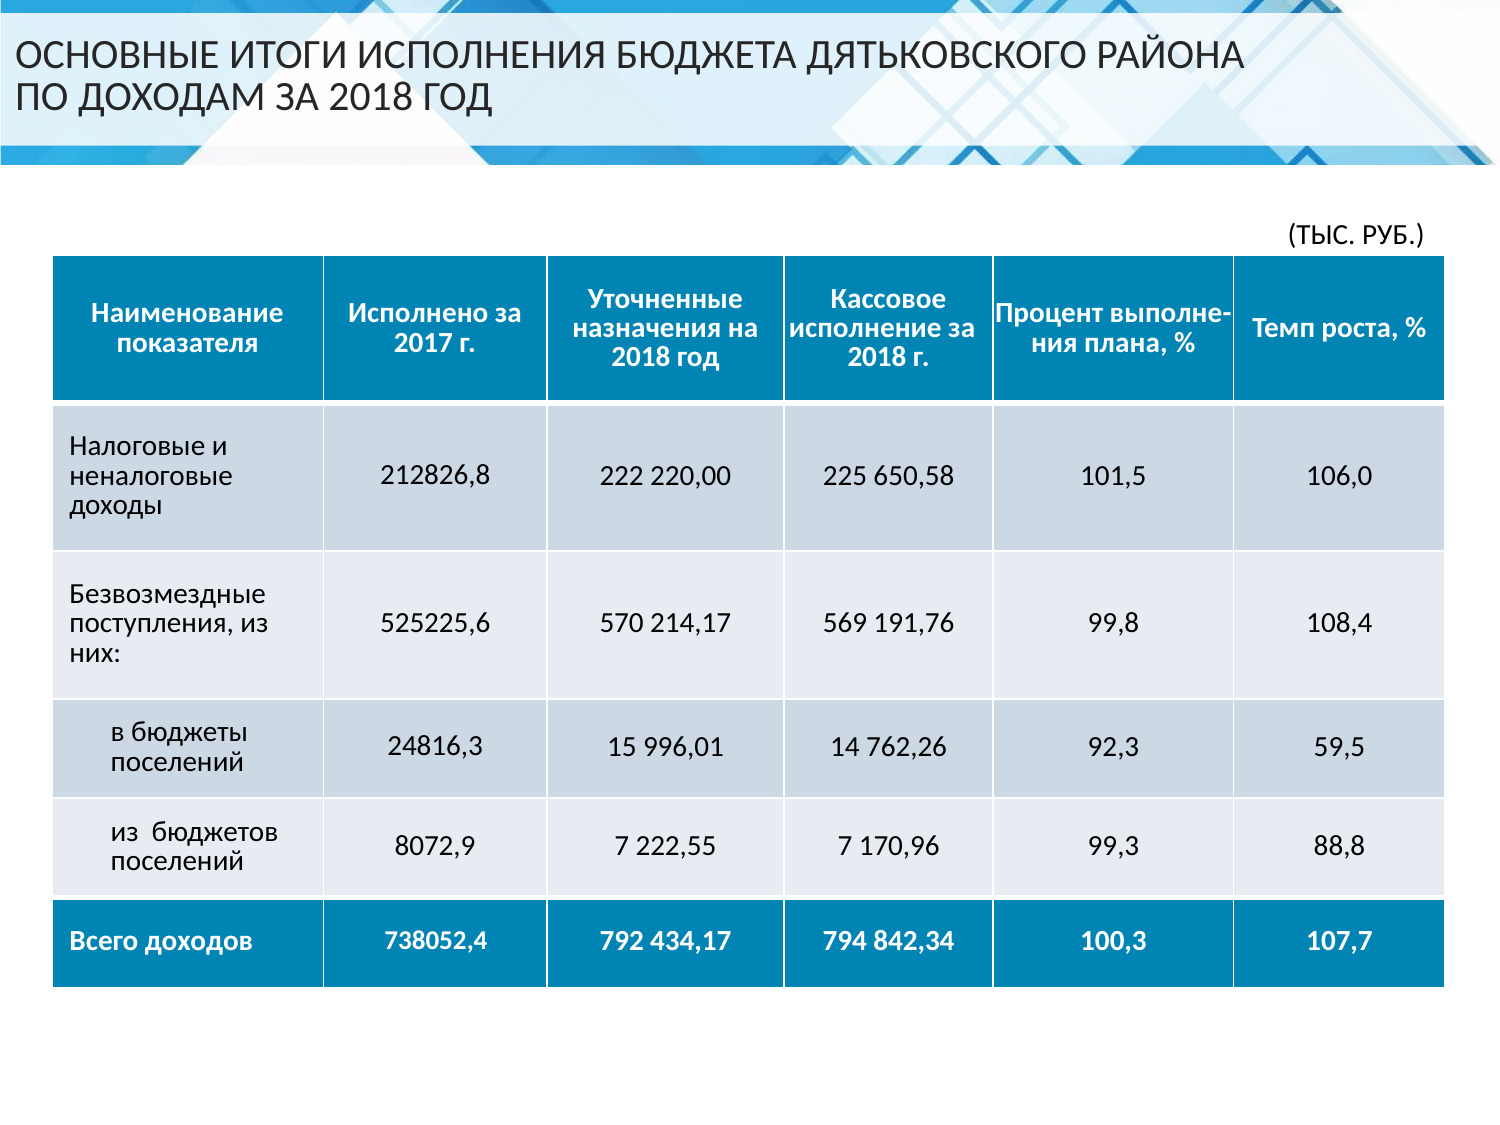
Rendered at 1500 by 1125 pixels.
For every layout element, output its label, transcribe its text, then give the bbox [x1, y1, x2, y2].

table_cell 738052,4 [324, 900, 546, 987]
title ОСНОВНЫЕ ИТОГИ ИСПОЛНЕНИЯ БЮДЖЕТА ДЯТЬКОВСКОГО РАЙОНА ПО ДОХОДАМ ЗА 2018 ГОД [0, 13, 1500, 146]
table_header Исполнено за 2017 г. [324, 256, 546, 400]
table_cell 569 191,76 [785, 552, 992, 698]
table_cell в бюджеты поселений [53, 700, 323, 797]
table_header Уточненные назначения на 2018 год [548, 256, 783, 400]
table_cell 106,0 [1234, 406, 1444, 550]
table_cell 225 650,58 [785, 406, 992, 550]
table_header Кассовое исполнение за 2018 г. [785, 256, 992, 400]
table_cell 212826,8 [324, 406, 546, 550]
table_cell 570 214,17 [548, 552, 783, 698]
table_cell 7 222,55 [548, 799, 783, 895]
table_cell 24816,3 [324, 700, 546, 797]
table_cell 222 220,00 [548, 406, 783, 550]
table_cell из бюджетов поселений [53, 799, 323, 895]
table_cell Всего доходов [53, 900, 323, 987]
table_cell 525225,6 [324, 552, 546, 698]
table_cell 101,5 [994, 406, 1233, 550]
table_cell 99,8 [994, 552, 1233, 698]
table_header Наименование показателя [53, 256, 323, 400]
table_cell 14 762,26 [785, 700, 992, 797]
table_cell 15 996,01 [548, 700, 783, 797]
table_cell 794 842,34 [785, 900, 992, 987]
table_cell 100,3 [994, 900, 1233, 987]
picture [0, 0, 1500, 13]
table_cell 59,5 [1234, 700, 1444, 797]
table_cell 107,7 [1234, 900, 1444, 987]
table_cell Безвозмездные поступления, из них: [53, 552, 323, 698]
table_cell 99,3 [994, 799, 1233, 895]
text_box (ТЫС. РУБ.) [1272, 208, 1440, 258]
table_cell 108,4 [1234, 552, 1444, 698]
picture [0, 146, 1500, 165]
table_cell 7 170,96 [785, 799, 992, 895]
table_cell 88,8 [1234, 799, 1444, 895]
table_header Темп роста, % [1234, 256, 1444, 400]
table_cell 792 434,17 [548, 900, 783, 987]
table_cell 8072,9 [324, 799, 546, 895]
table_header Процент выполне-ния плана, % [994, 256, 1233, 400]
table_cell 92,3 [994, 700, 1233, 797]
table_cell Налоговые и неналоговые доходы [53, 406, 323, 550]
